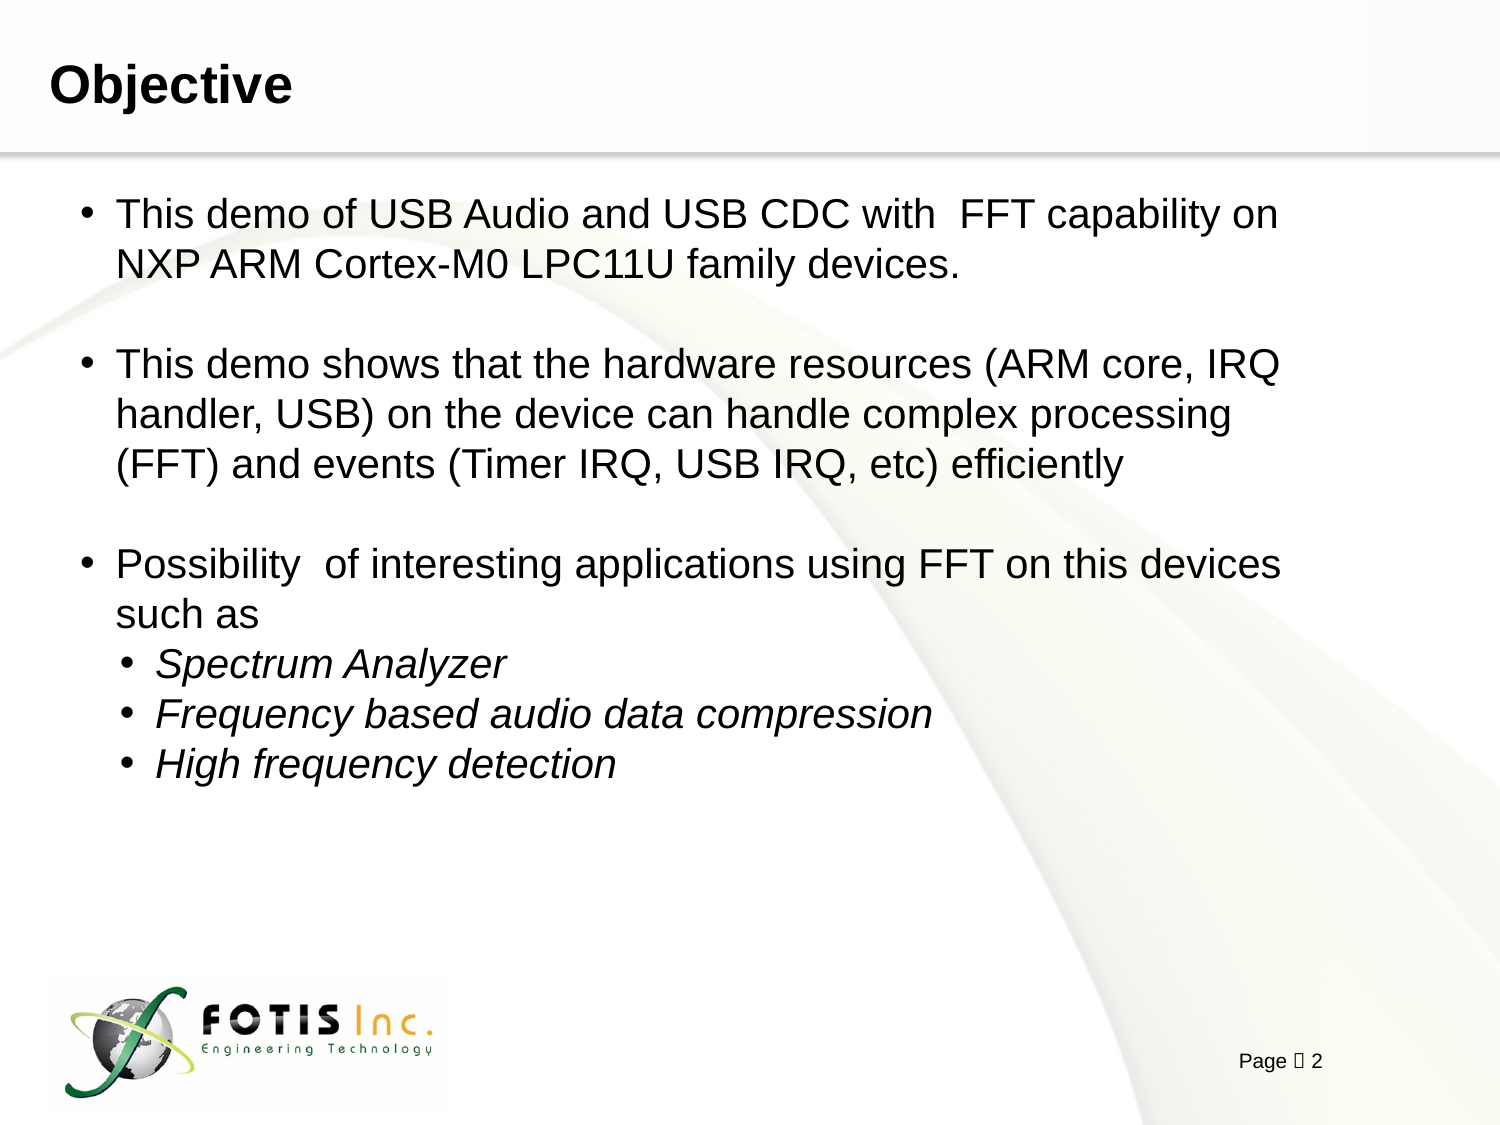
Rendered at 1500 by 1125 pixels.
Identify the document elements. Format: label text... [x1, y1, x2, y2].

text_box This demo of USB Audio and USB CDC with FFT capability on NXP ARM Cortex-M0 LPC11U family devices. This demo shows that the hardware resources (ARM core, IRQ handler, USB) on the device can handle complex processing (FFT) and events (Timer IRQ, USB IRQ, etc) efficiently Possibility of interesting applications using FFT on this devices such as Spectrum Analyzer Frequency based audio data compression High frequency detection [65, 179, 1353, 915]
title Objective [48, 48, 1448, 123]
picture [0, 0, 1500, 1125]
